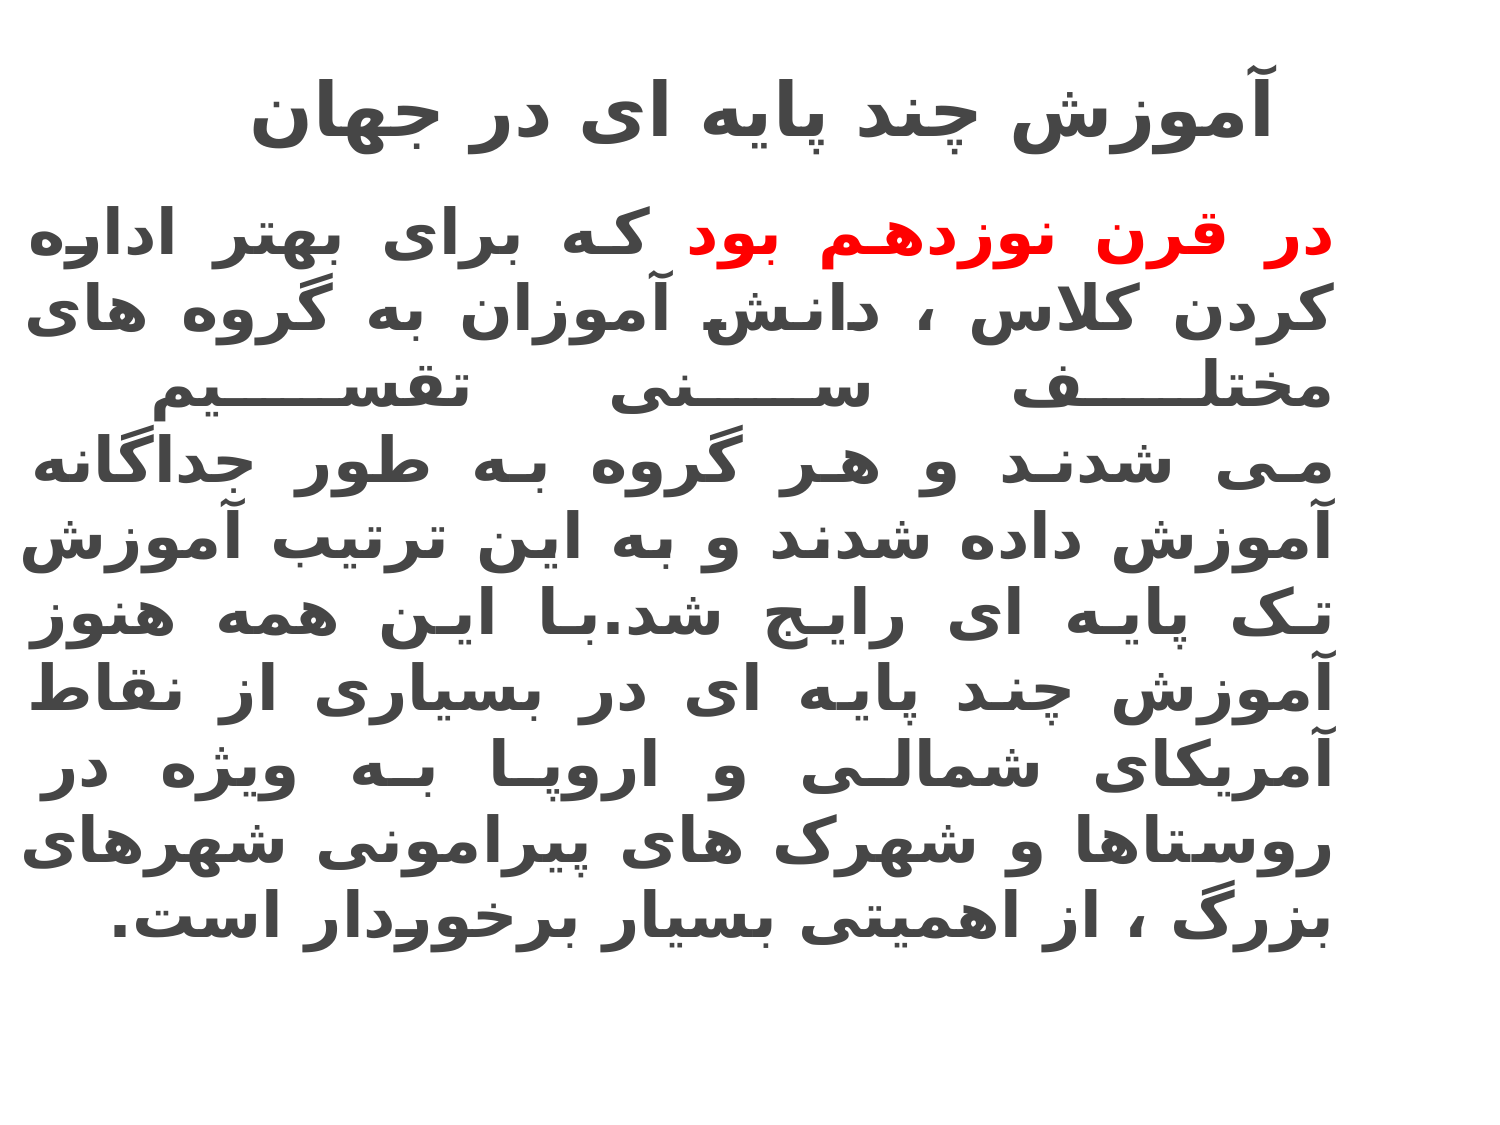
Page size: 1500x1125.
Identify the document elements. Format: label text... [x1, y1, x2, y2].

title در قرن نوزدهم بود که برای بهتر اداره کردن کلاس ، دانش آموزان به گروه های مختلف سنی تقسیم می شدند و هر گروه به طور جداگانه آموزش داده شدند و به این ترتیب آموزش تک پایه ای رایج شد.با این همه هنوز آموزش چند پایه ای در بسیاری از نقاط آمریکای شمالی و اروپا به ویژه در روستاها و شهرک های پیرامونی شهرهای بزرگ ، از اهمیتی بسیار برخوردار است. [0, 174, 1350, 968]
text_box آموزش چند پایه ای در جهان [49, 37, 1475, 175]
